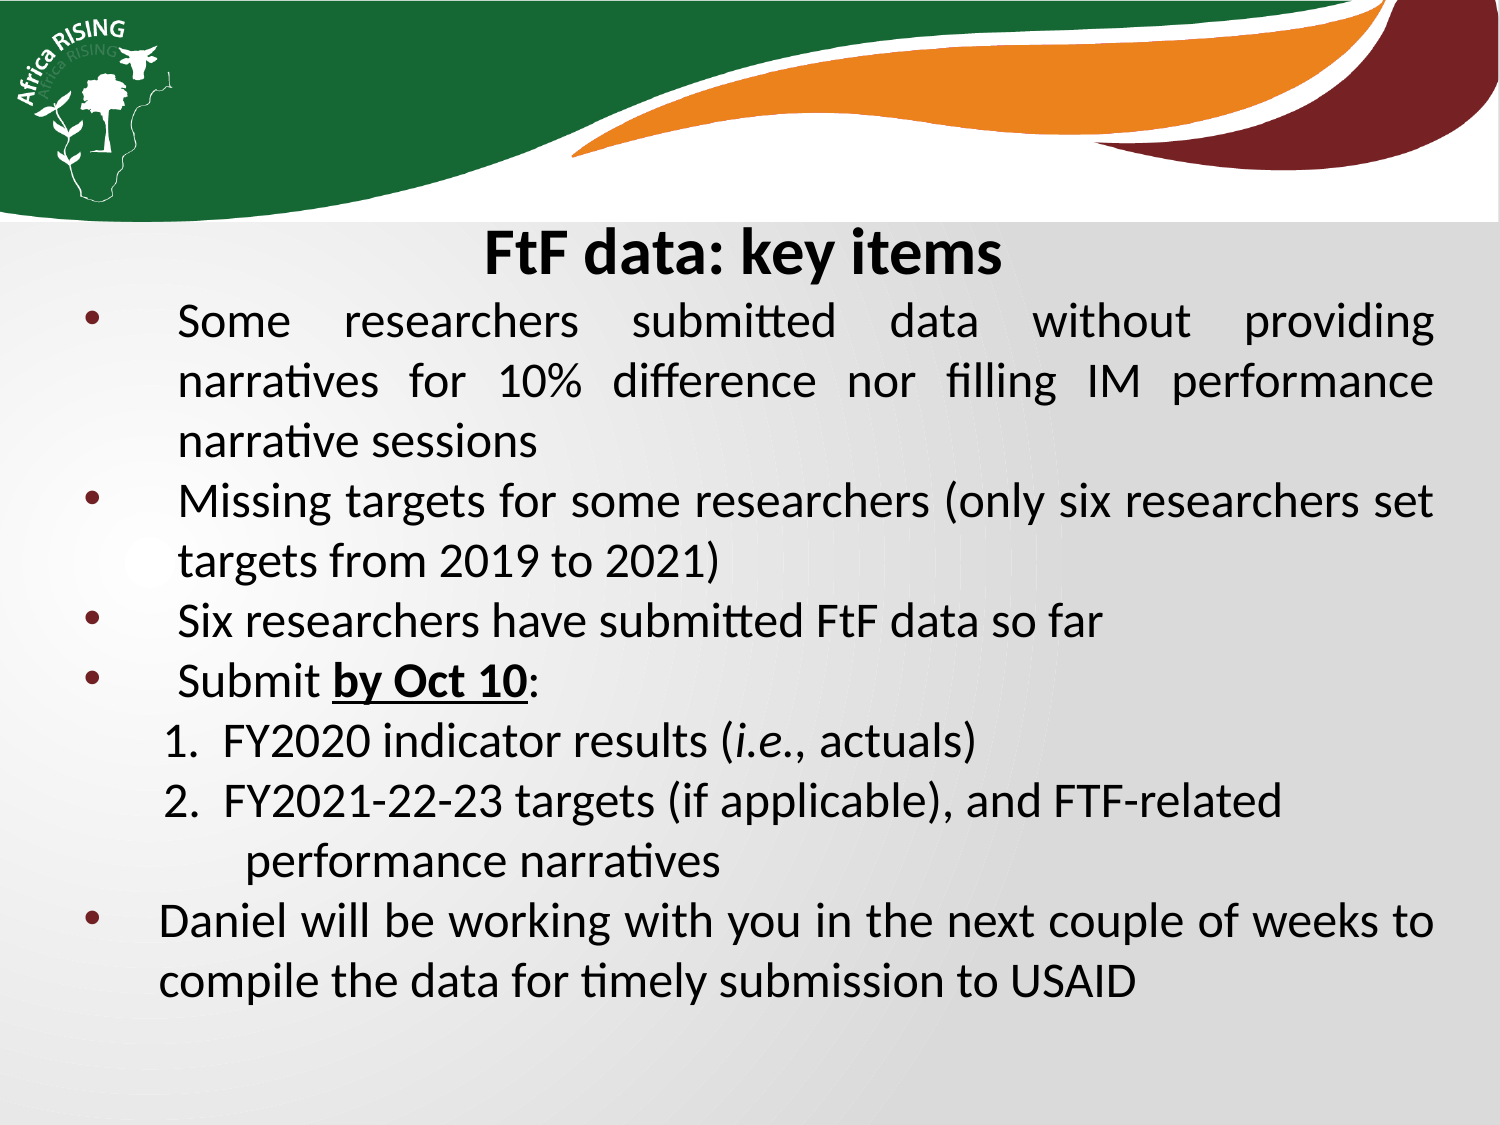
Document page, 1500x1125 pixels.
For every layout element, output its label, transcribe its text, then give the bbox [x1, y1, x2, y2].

picture [0, 0, 1499, 222]
list FtF data: key items Some researchers submitted data without providing narratives for 10% difference nor filling IM performance narrative sessions Missing targets for some researchers (only six researchers set targets from 2019 to 2021) Six researchers have submitted FtF data so far Submit by Oct 10: 1. FY2020 indicator results (i.e., actuals) 2. FY2021-22-23 targets (if applicable), and FTF-related performance narratives Daniel will be working with you in the next couple of weeks to compile the data for timely submission to USAID [50, 200, 1450, 1100]
